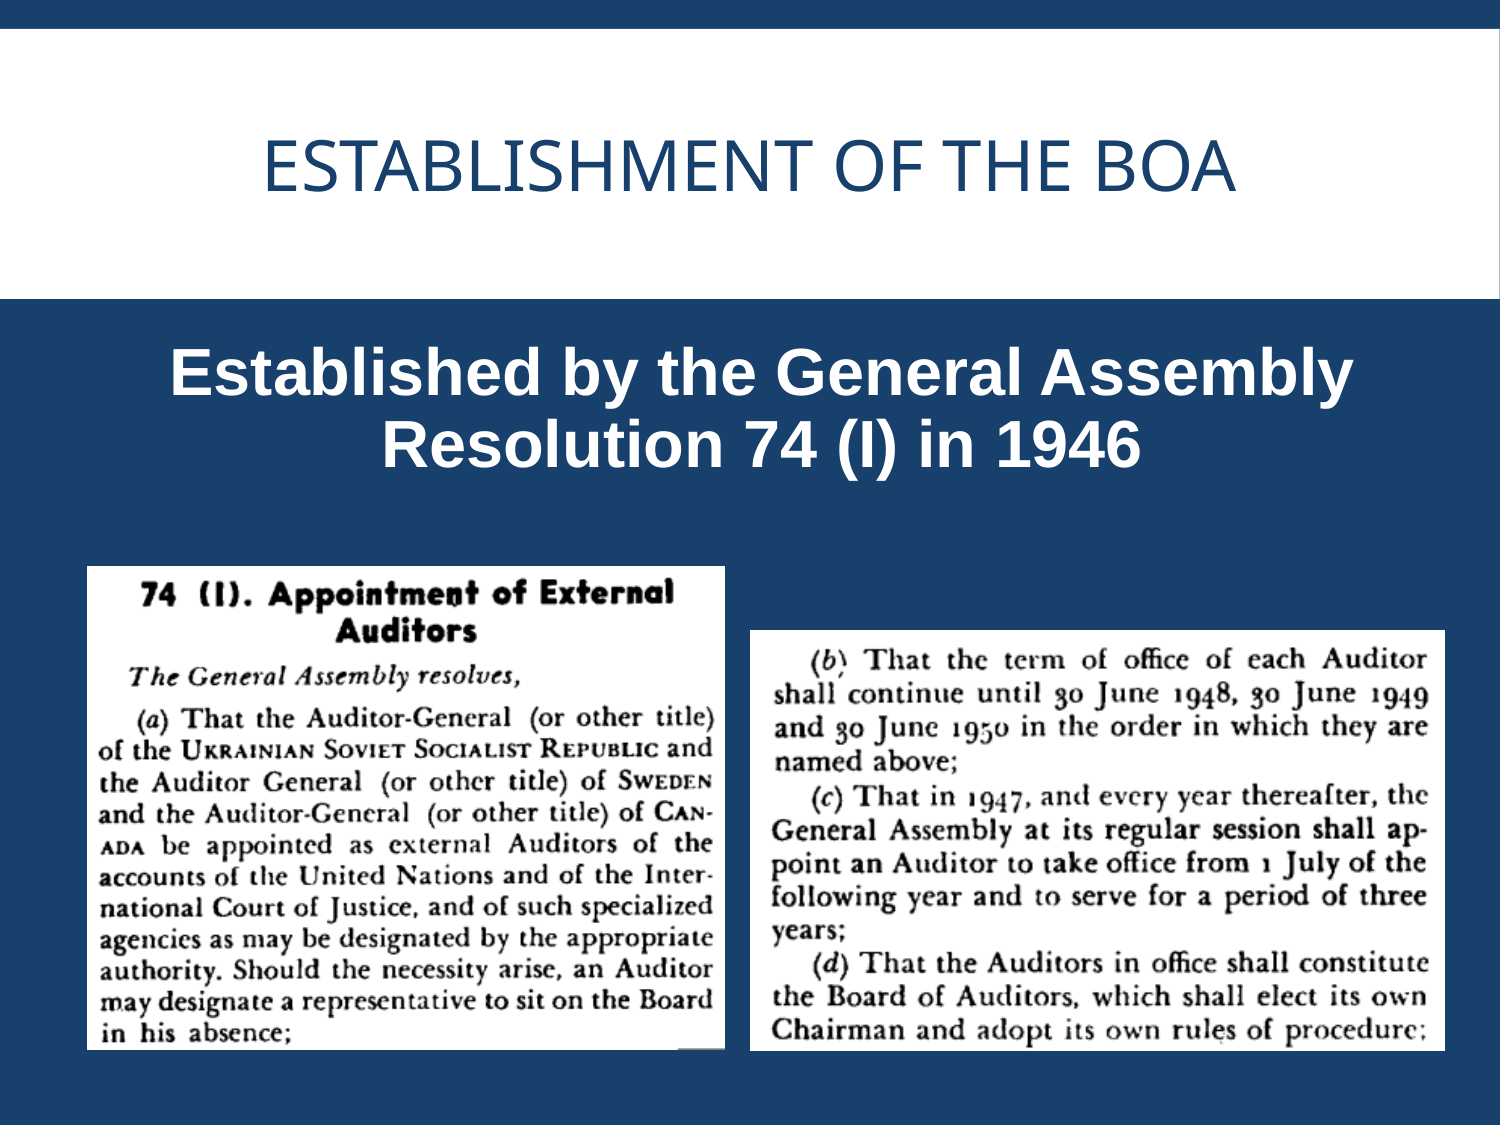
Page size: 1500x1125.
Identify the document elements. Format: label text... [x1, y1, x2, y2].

picture [87, 566, 726, 1051]
list Established by the General Assembly Resolution 74 (I) in 1946 [112, 329, 1413, 601]
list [749, 630, 1446, 1052]
title Establishment of the boA [112, 46, 1388, 295]
